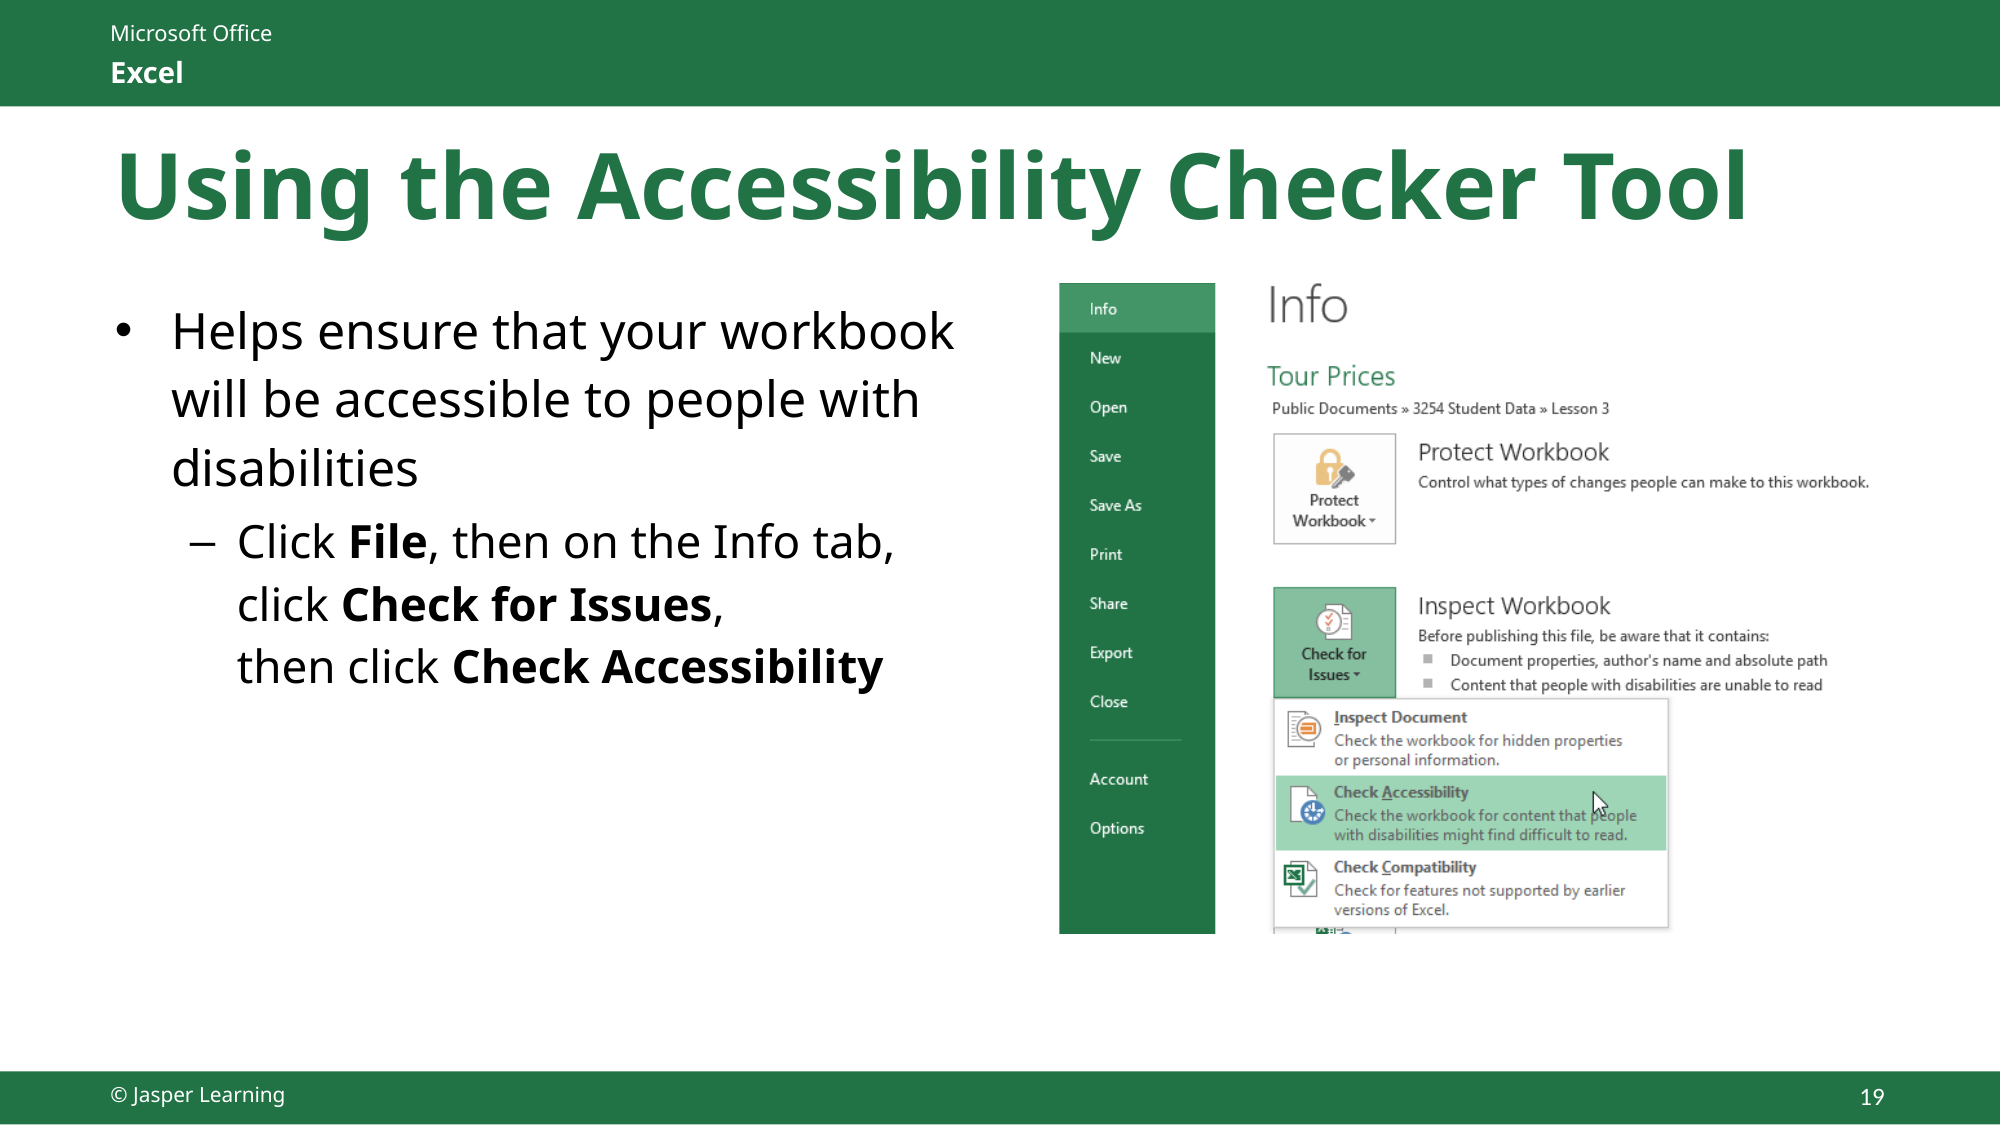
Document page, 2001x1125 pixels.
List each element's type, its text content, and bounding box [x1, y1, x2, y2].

slide_number 19 [1433, 1065, 1900, 1125]
footer © Jasper Learning [95, 1065, 729, 1125]
picture [1059, 283, 1881, 935]
title Using the Accessibility Checker Tool [99, 118, 1866, 248]
list Helps ensure that your workbook will be accessible to people with disabilities Click File, then on the Info tab, click Check for Issues, then click Check Accessibility [99, 283, 1060, 1026]
